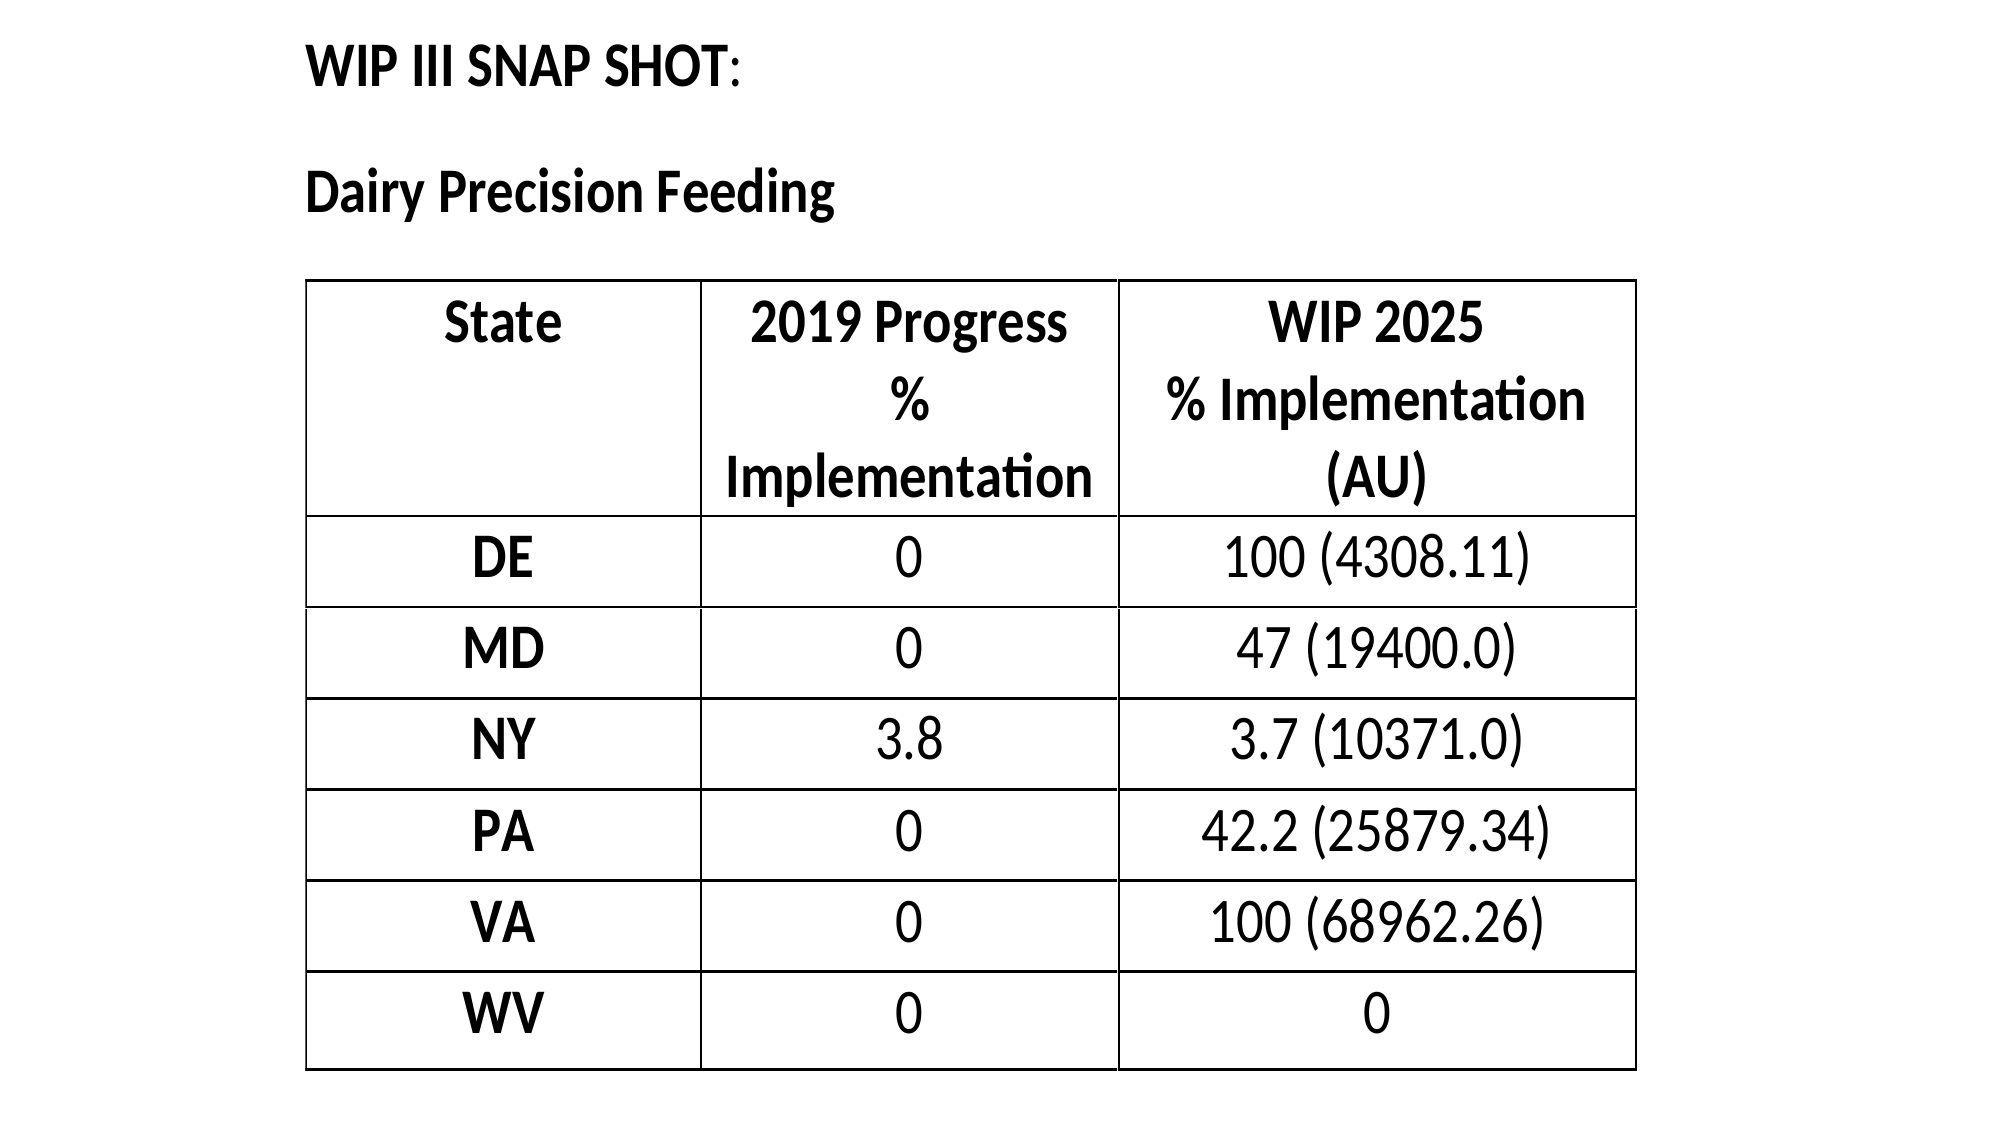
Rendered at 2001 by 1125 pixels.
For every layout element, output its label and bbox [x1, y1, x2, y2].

picture [305, 26, 1806, 1125]
